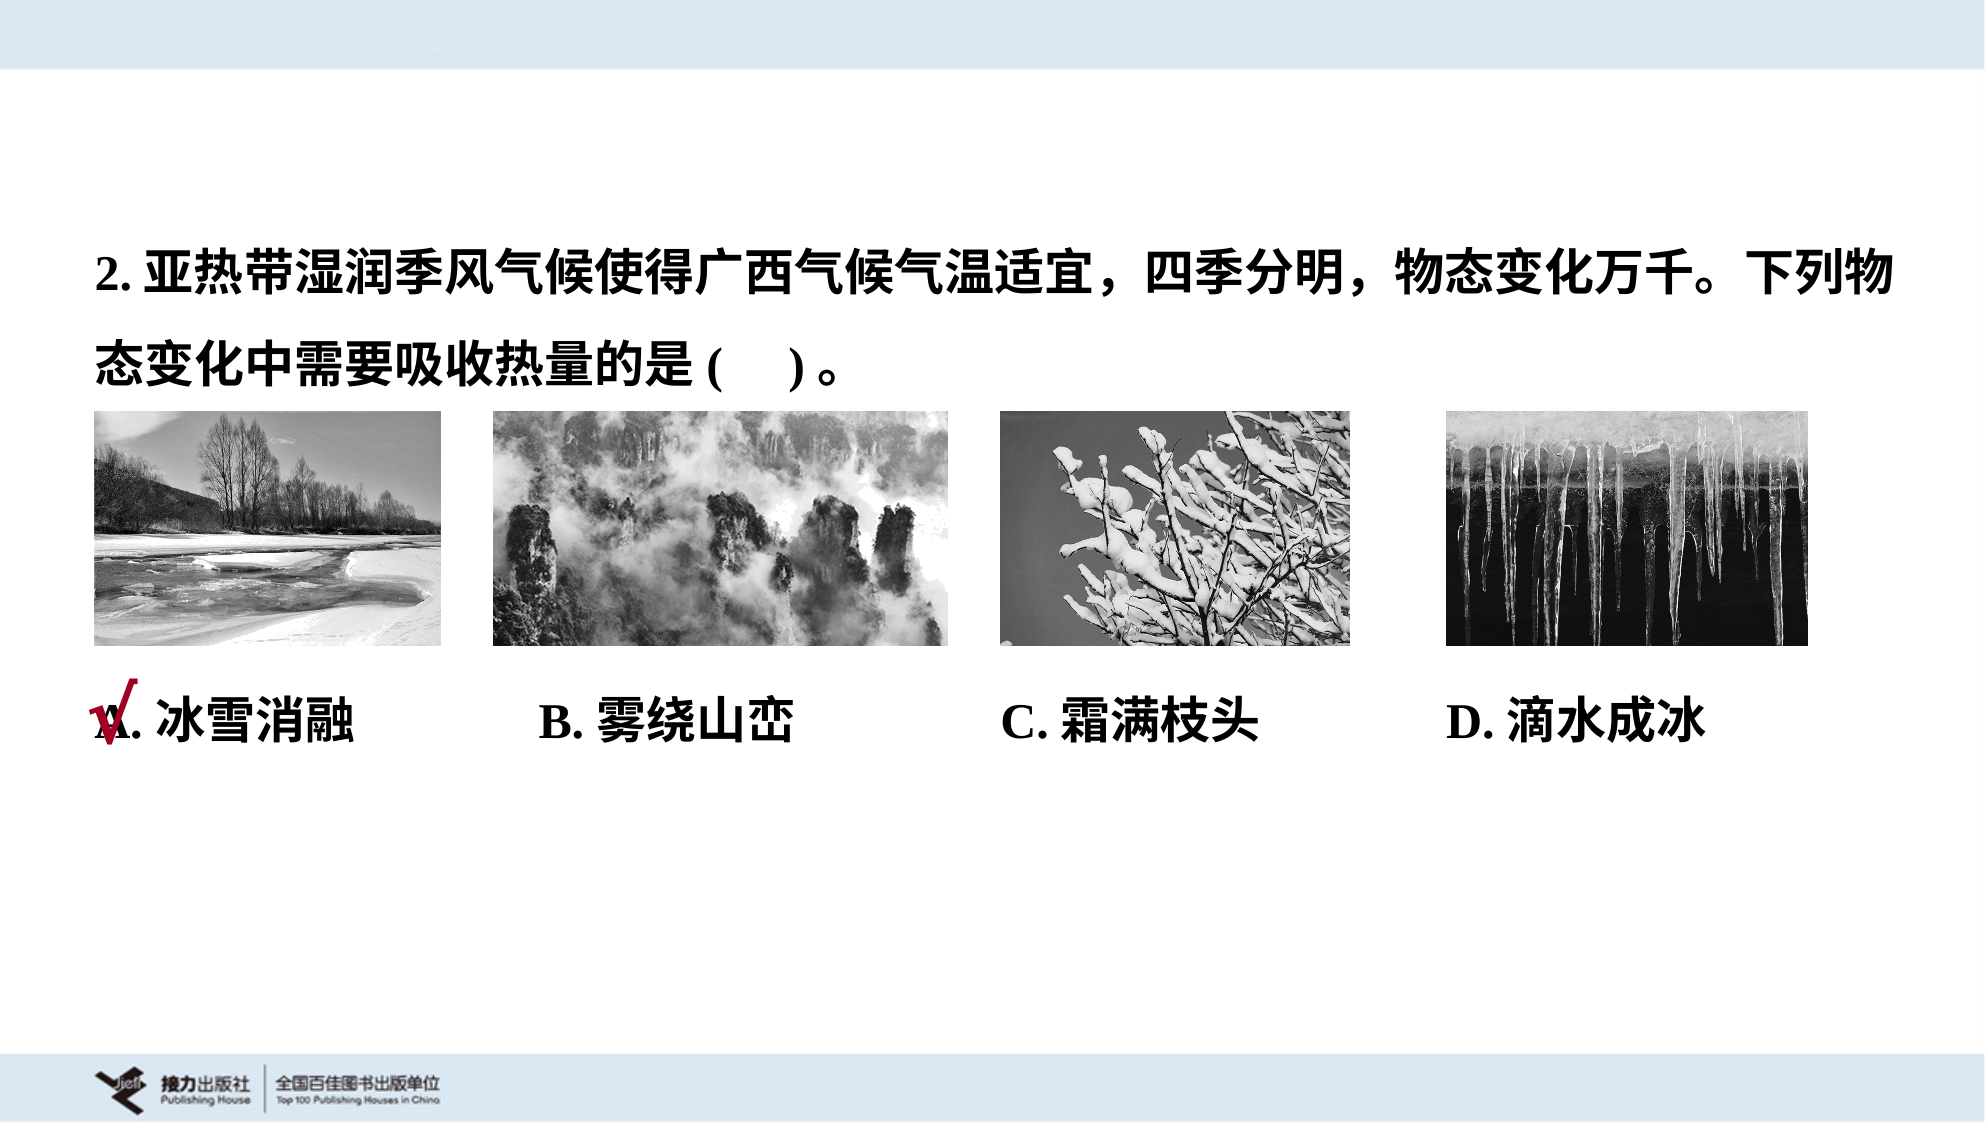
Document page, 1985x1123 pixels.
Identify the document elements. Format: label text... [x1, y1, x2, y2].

text_box B.雾绕山峦 [538, 660, 999, 749]
picture [0, 0, 1985, 1122]
text_box C.霜满枝头 [1000, 660, 1445, 749]
text_box 2.亚热带湿润季风气候使得广西气候气温适宜，四季分明，物态变化万千。下列物 态变化中需要吸收热量的是( )。 [94, 208, 1892, 393]
text_box A.冰雪消融 [94, 660, 538, 749]
text_box D.滴水成冰 [1445, 660, 1892, 749]
text_box √ [86, 666, 139, 759]
